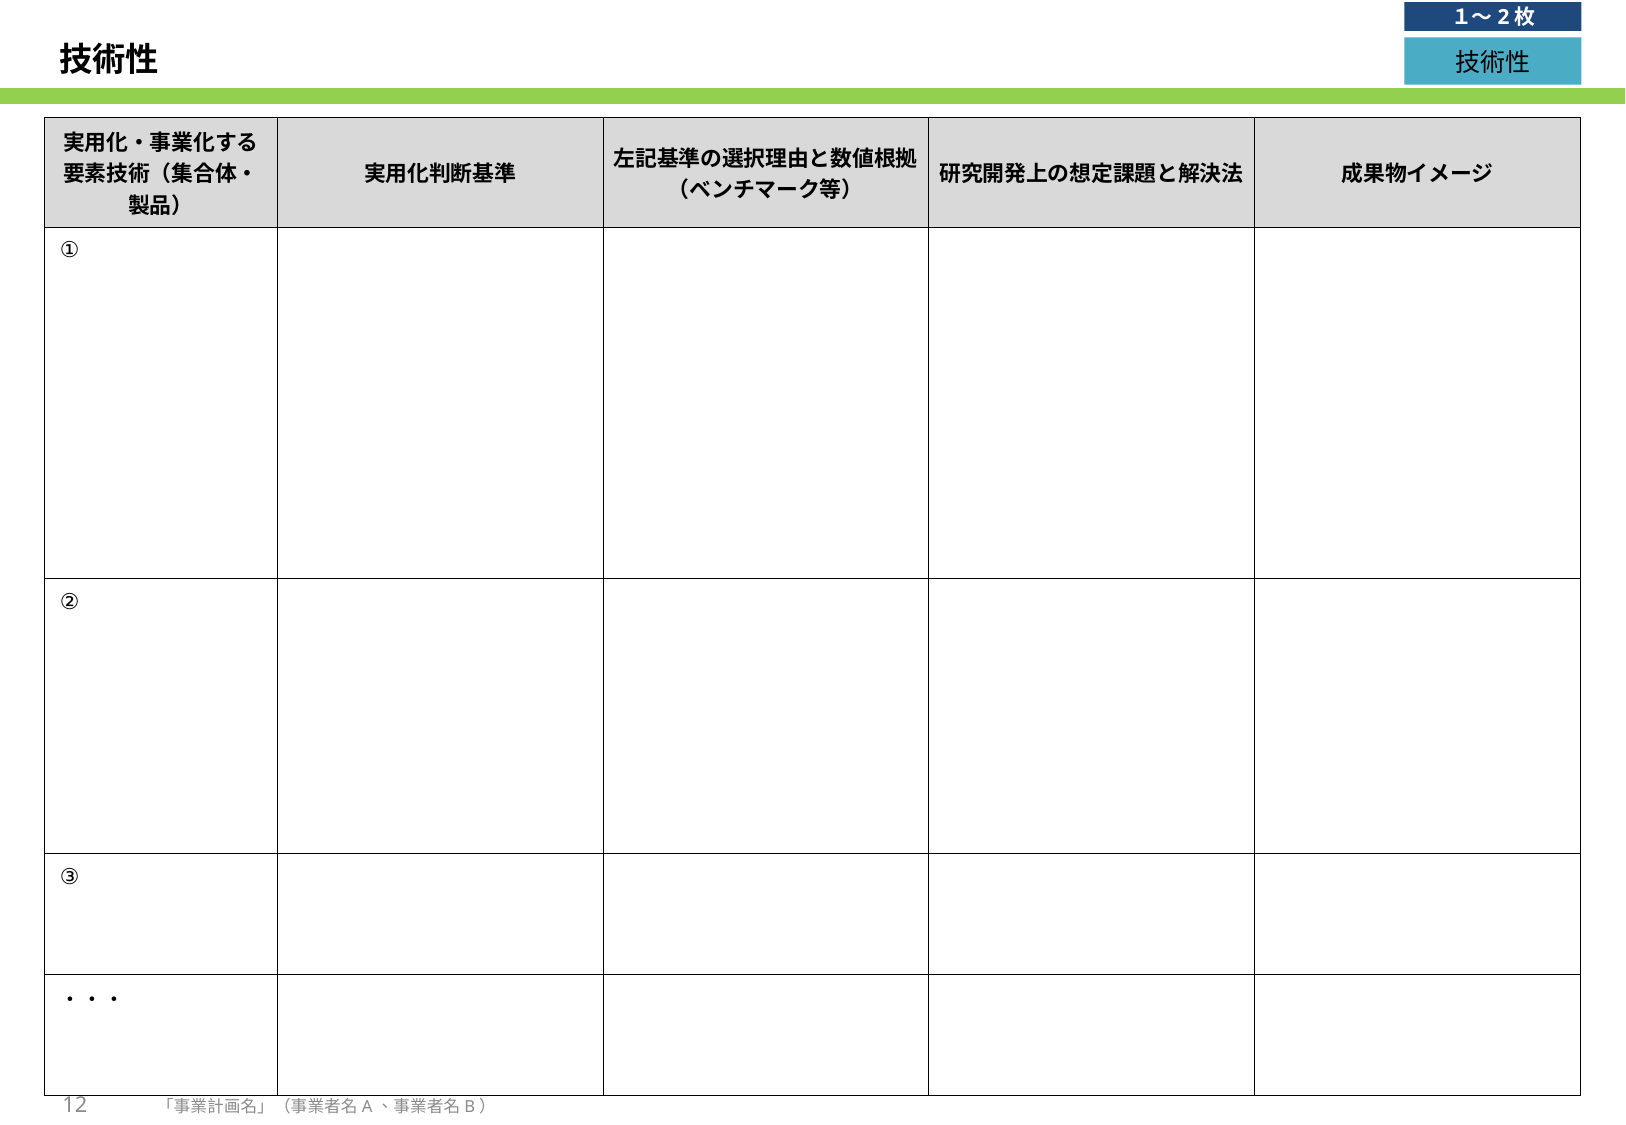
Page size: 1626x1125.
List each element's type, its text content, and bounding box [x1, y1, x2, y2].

table_cell ③ [45, 854, 277, 974]
table_cell ② [45, 579, 277, 853]
table_cell [1255, 975, 1580, 1095]
table_cell [929, 854, 1254, 974]
table_cell [929, 579, 1254, 853]
table_cell [604, 579, 928, 853]
table_cell [278, 228, 603, 578]
table_cell [278, 579, 603, 853]
table_cell [1255, 579, 1580, 853]
table_header 実用化判断基準 [278, 118, 603, 227]
footer 「事業計画名」（事業者名A、事業者名B） [151, 1096, 1581, 1125]
text_box １～2枚 [1404, 2, 1582, 31]
table_cell ① [45, 228, 277, 578]
text_box 技術性 [1402, 35, 1584, 87]
table_header 成果物イメージ [1255, 118, 1580, 227]
table_cell [604, 975, 928, 1095]
table_cell ・・・ [45, 975, 277, 1095]
title 技術性 [44, 30, 1581, 89]
table_cell [278, 975, 603, 1095]
table_cell [1255, 854, 1580, 974]
table_header 実用化・事業化する 要素技術（集合体・製品） [45, 118, 277, 227]
table_cell [278, 854, 603, 974]
table_header 左記基準の選択理由と数値根拠（ベンチマーク等） [604, 118, 928, 227]
table_cell [604, 854, 928, 974]
table_cell [604, 228, 928, 578]
table_header 研究開発上の想定課題と解決法 [929, 118, 1254, 227]
table_cell [929, 228, 1254, 578]
table_cell [1255, 228, 1580, 578]
slide_number 12 [56, 1096, 151, 1125]
table_cell [929, 975, 1254, 1095]
